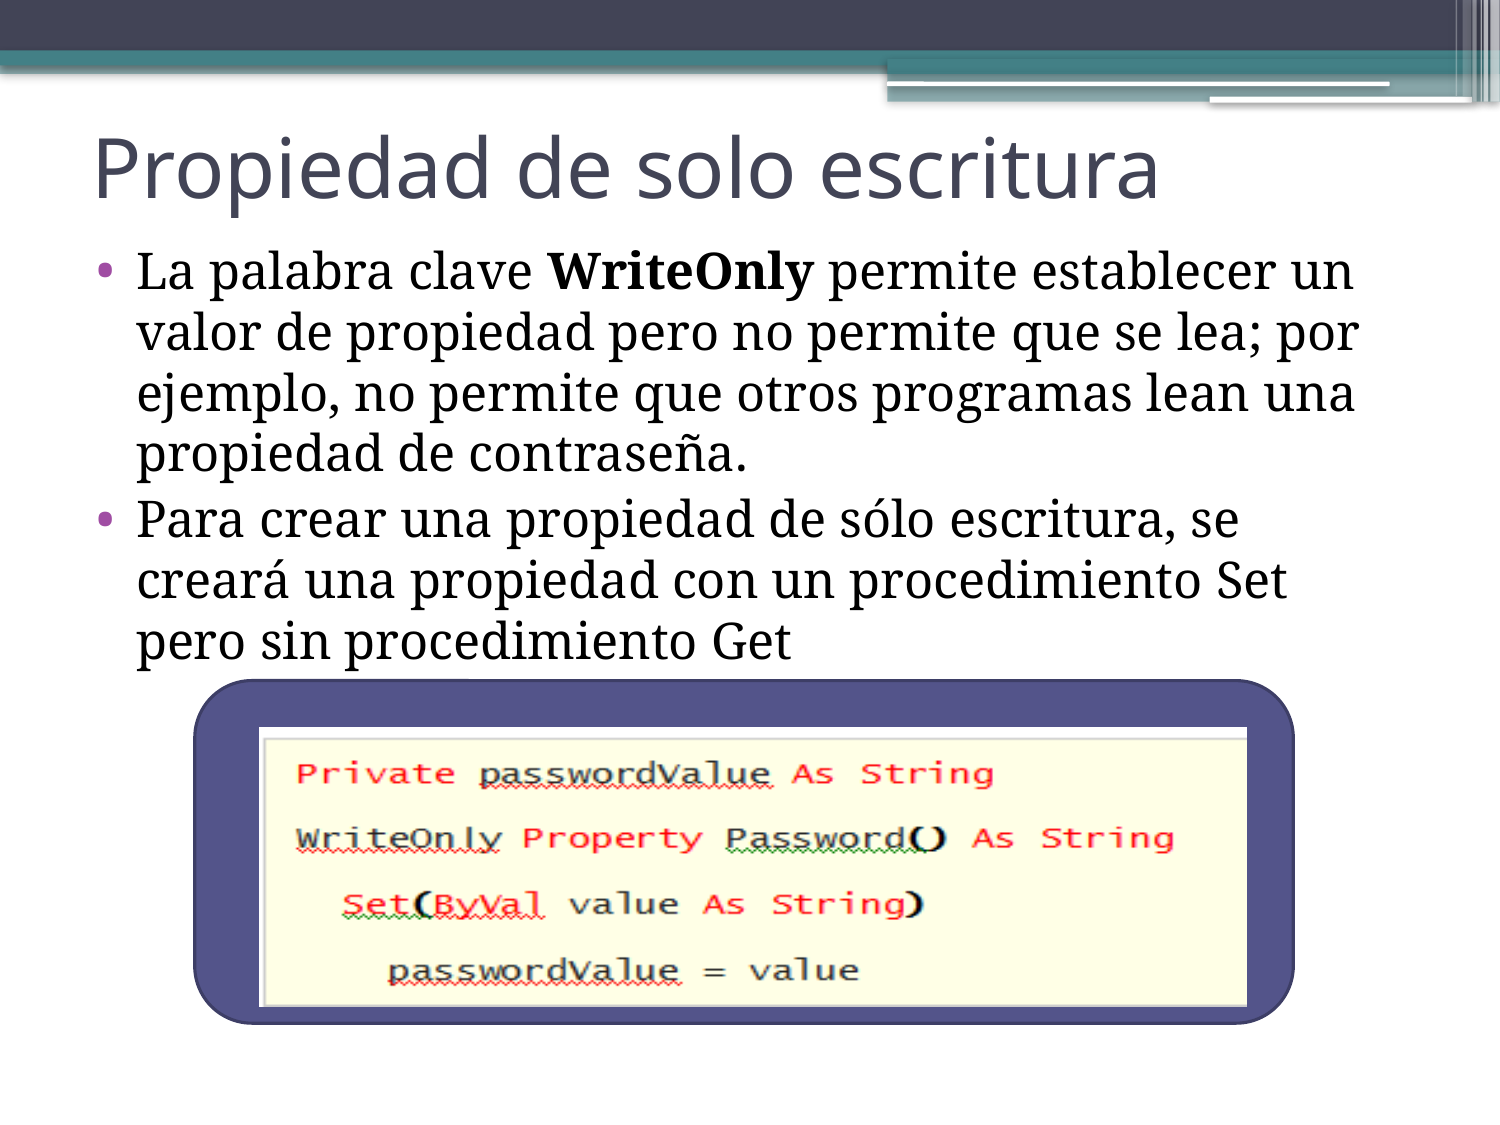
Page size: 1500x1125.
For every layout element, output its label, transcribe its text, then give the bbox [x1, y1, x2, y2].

text_box [193, 678, 1295, 1025]
list La palabra clave WriteOnly permite establecer un valor de propiedad pero no permite que se lea; por ejemplo, no permite que otros programas lean una propiedad de contraseña. Para crear una propiedad de sólo escritura, se creará una propiedad con un procedimiento Set pero sin procedimiento Get [64, 231, 1415, 752]
title Propiedad de solo escritura [76, 78, 1427, 254]
picture [259, 727, 1247, 1007]
